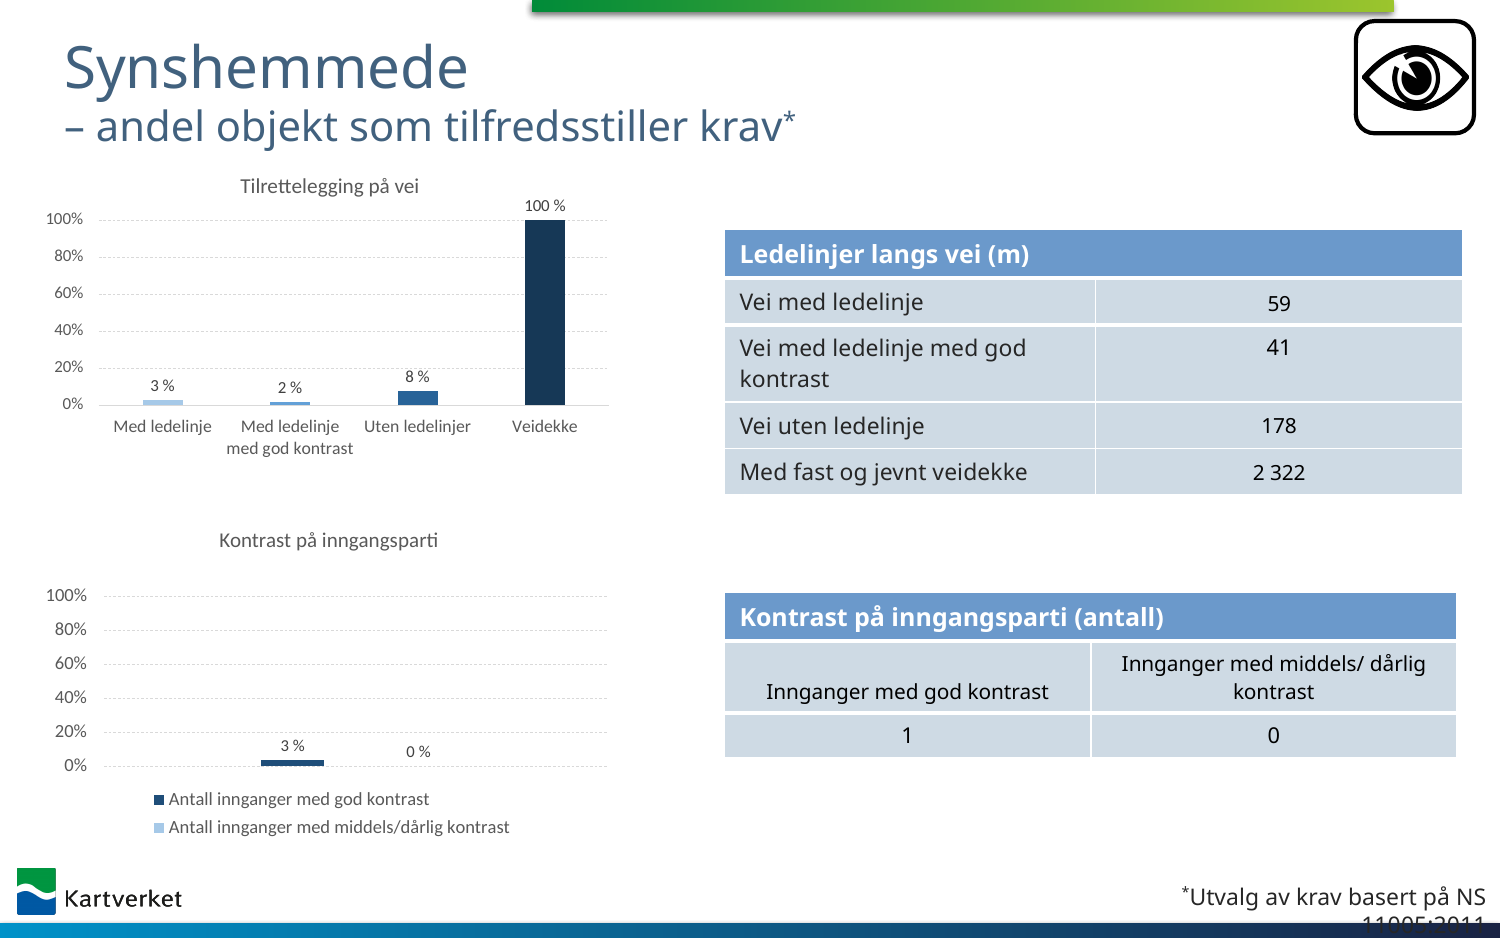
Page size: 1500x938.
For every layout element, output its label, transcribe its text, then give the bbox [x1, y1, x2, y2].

table_cell Innganger med god kontrast [725, 643, 1090, 711]
table_header Ledelinjer langs vei (m) [725, 230, 1462, 276]
table_header Kontrast på inngangsparti (antall) [725, 593, 1456, 639]
text_box *Utvalg av krav basert på NS 11005:2011 [1068, 873, 1500, 938]
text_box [1355, 20, 1475, 134]
text_box Synshemmede – andel objekt som tilfredsstiller krav* [49, 24, 1431, 158]
table_cell Vei uten ledelinje [725, 403, 1095, 448]
table_cell Vei med ledelinje [725, 280, 1095, 323]
table_cell Med fast og jevnt veidekke [725, 449, 1095, 494]
table_cell 2 322 [1096, 449, 1462, 494]
picture [41, 520, 617, 846]
table_cell 59 [1096, 280, 1462, 323]
table_cell 0 [1092, 715, 1456, 757]
table_cell Vei med ledelinje med god kontrast [725, 327, 1095, 401]
table_cell 1 [725, 715, 1090, 757]
table_cell Innganger med middels/ dårlig kontrast [1092, 643, 1456, 711]
picture [41, 166, 619, 492]
table_cell 178 [1096, 403, 1462, 448]
table_cell 41 [1096, 327, 1462, 401]
